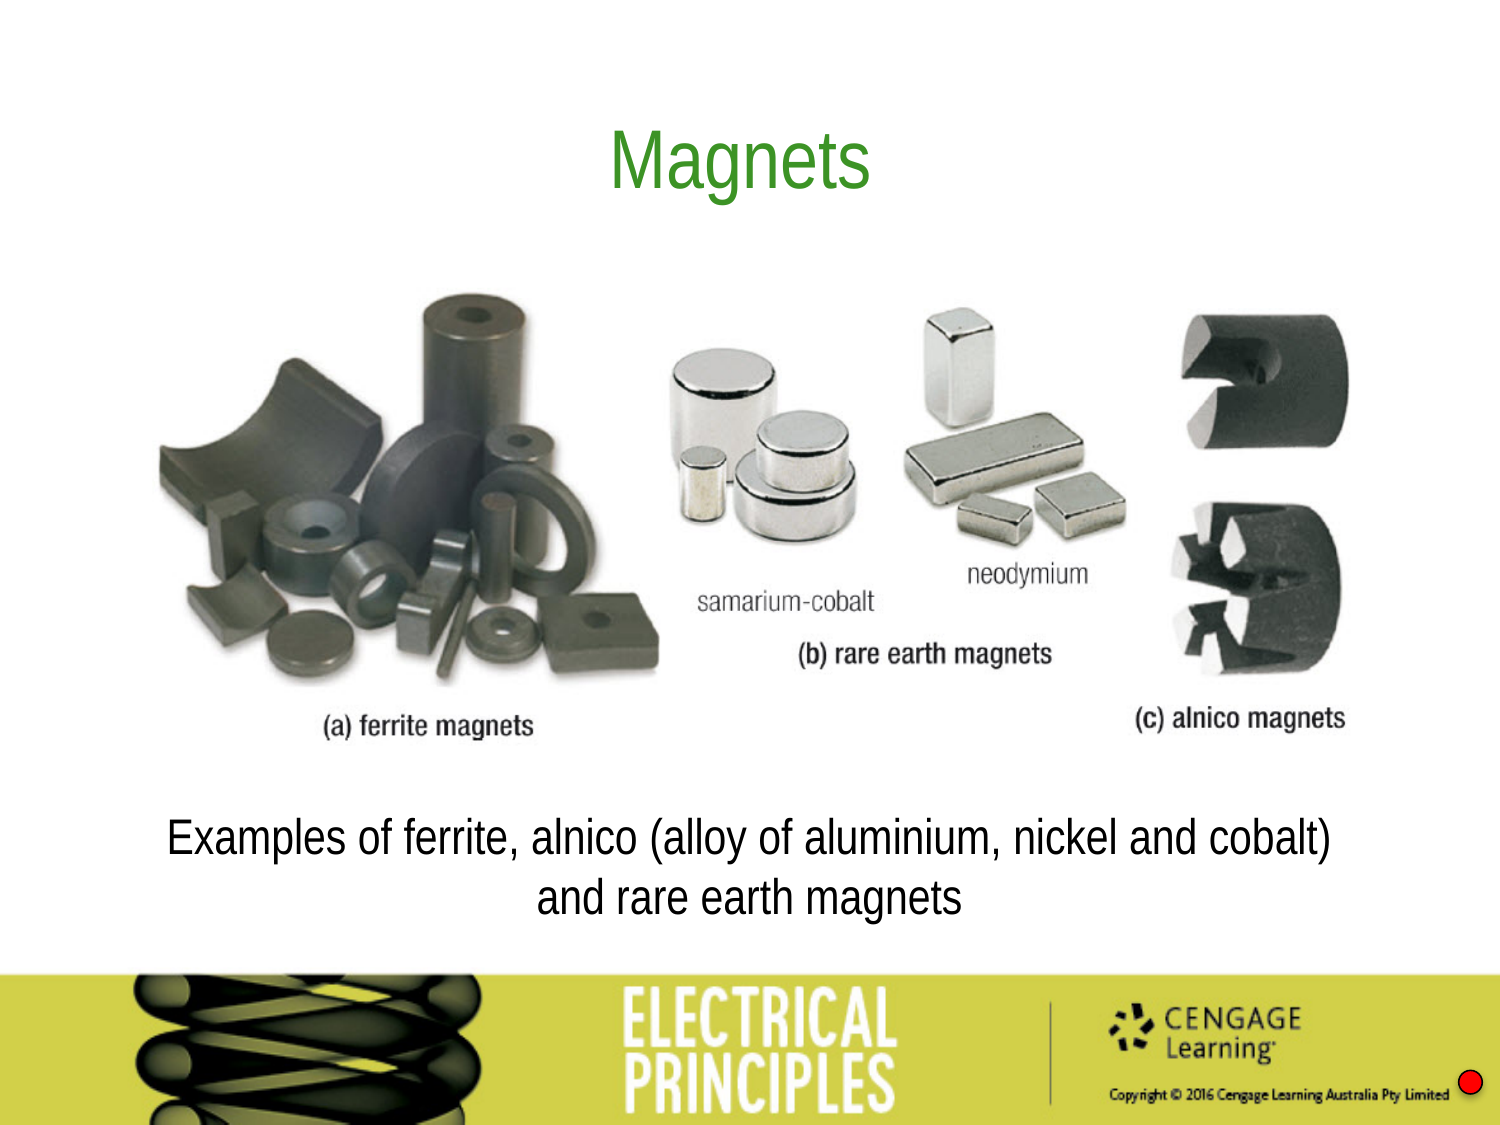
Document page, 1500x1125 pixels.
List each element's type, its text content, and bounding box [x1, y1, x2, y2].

text_box [1457, 1069, 1484, 1095]
title Magnets [0, 0, 1500, 207]
text_box Examples of ferrite, alnico (alloy of aluminium, nickel and cobalt) and rare earth magnets [88, 797, 1412, 932]
picture [0, 207, 1500, 1125]
